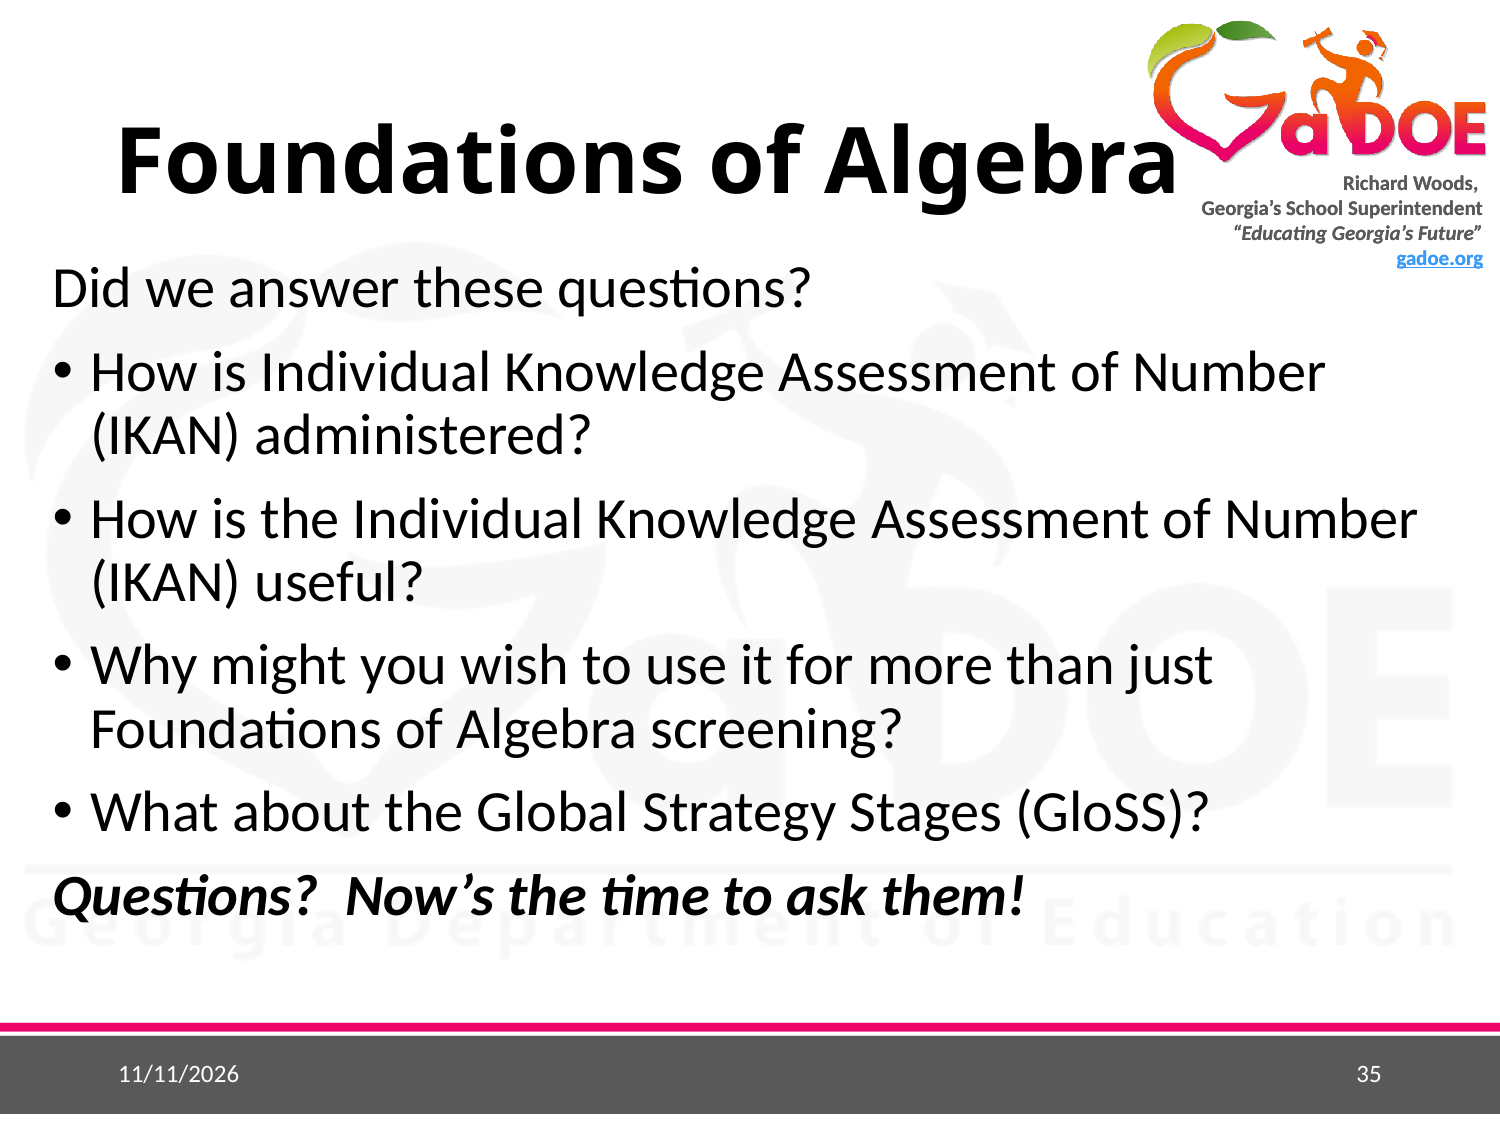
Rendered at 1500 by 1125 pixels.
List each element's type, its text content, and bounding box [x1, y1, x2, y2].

slide_number 35 [1059, 1042, 1397, 1103]
title Foundations of Algebra [99, 54, 1263, 249]
list Did we answer these questions? How is Individual Knowledge Assessment of Number (IKAN) administered? How is the Individual Knowledge Assessment of Number (IKAN) useful? Why might you wish to use it for more than just Foundations of Algebra screening? What about the Global Strategy Stages (GloSS)? Questions? Now’s the time to ask them! [37, 249, 1475, 964]
picture [19, 235, 1473, 980]
picture [1135, 8, 1499, 164]
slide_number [103, 1042, 441, 1103]
picture [1263, 235, 1473, 249]
